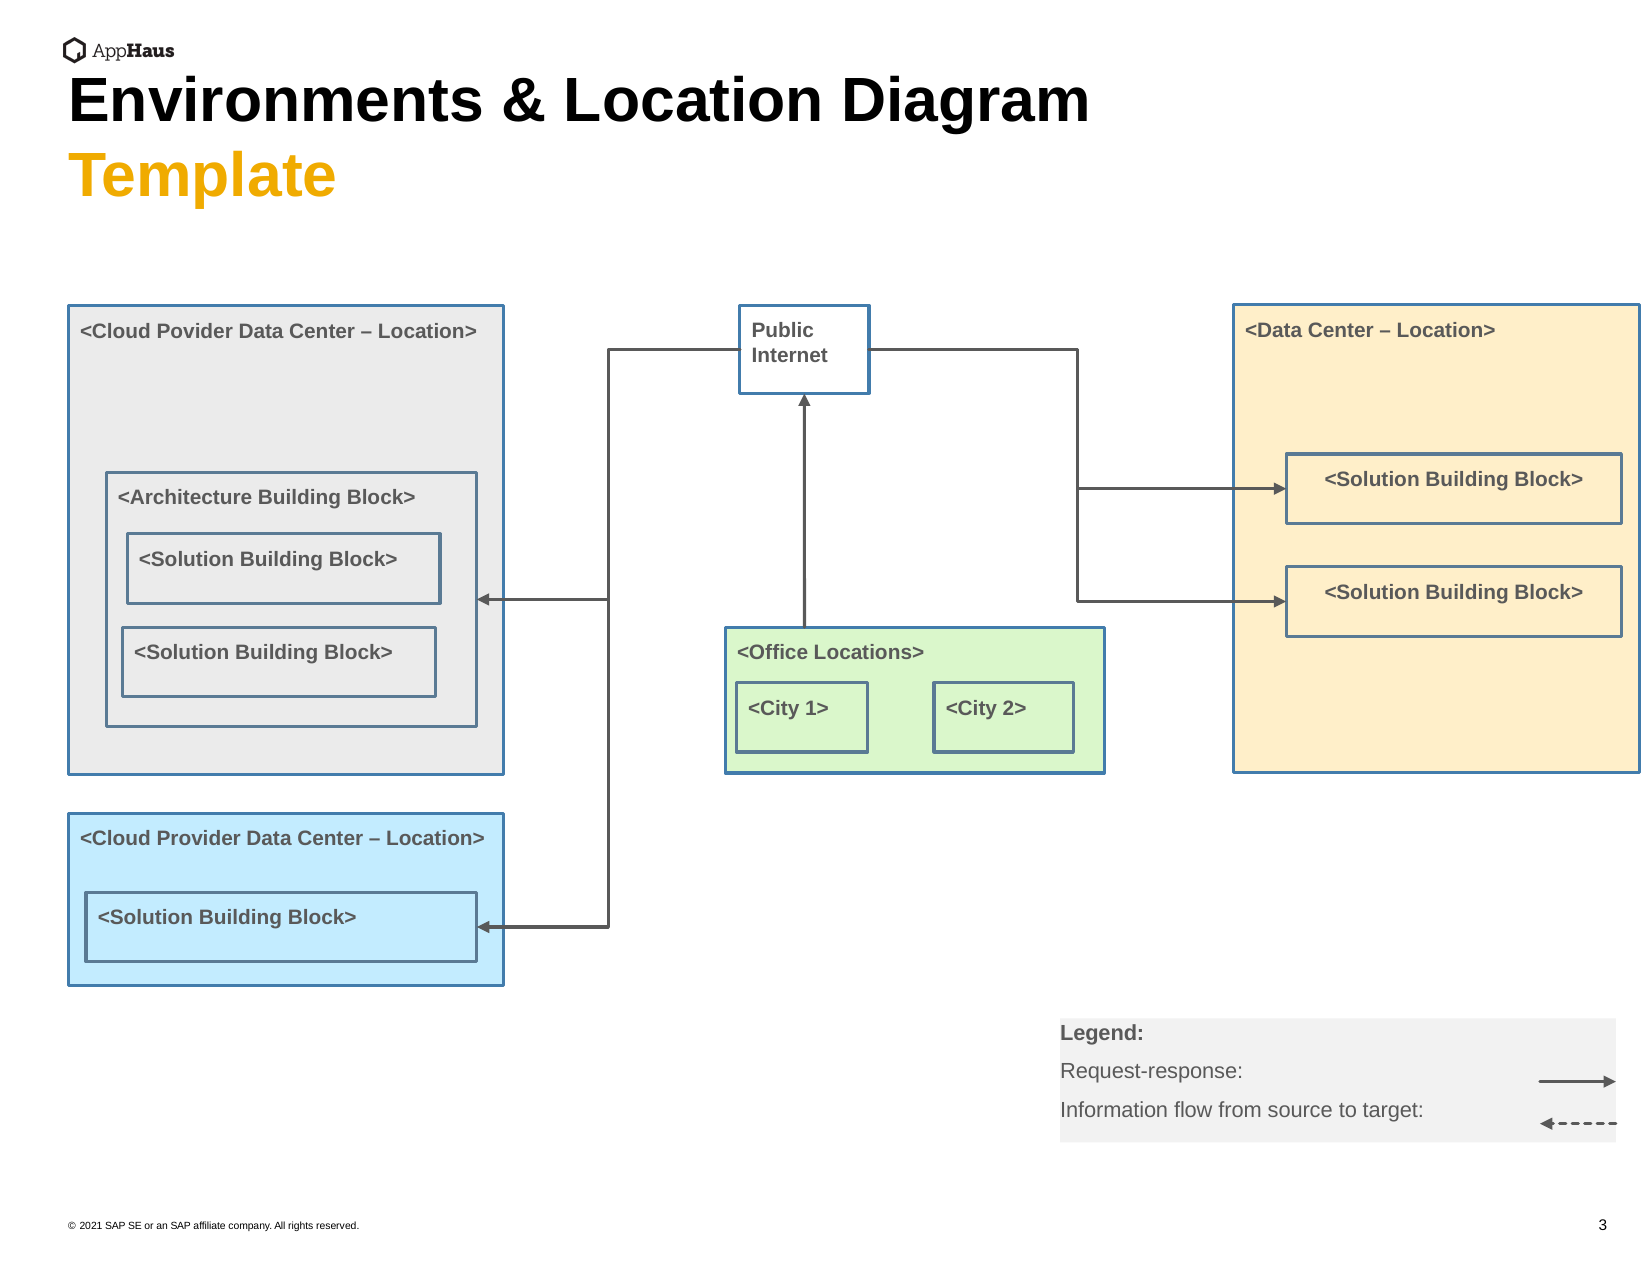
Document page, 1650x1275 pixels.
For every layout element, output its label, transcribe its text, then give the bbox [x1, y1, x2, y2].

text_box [67, 304, 1640, 1143]
picture [52, 31, 257, 76]
text_box Environments & Location Diagram Template [68, 59, 1268, 210]
